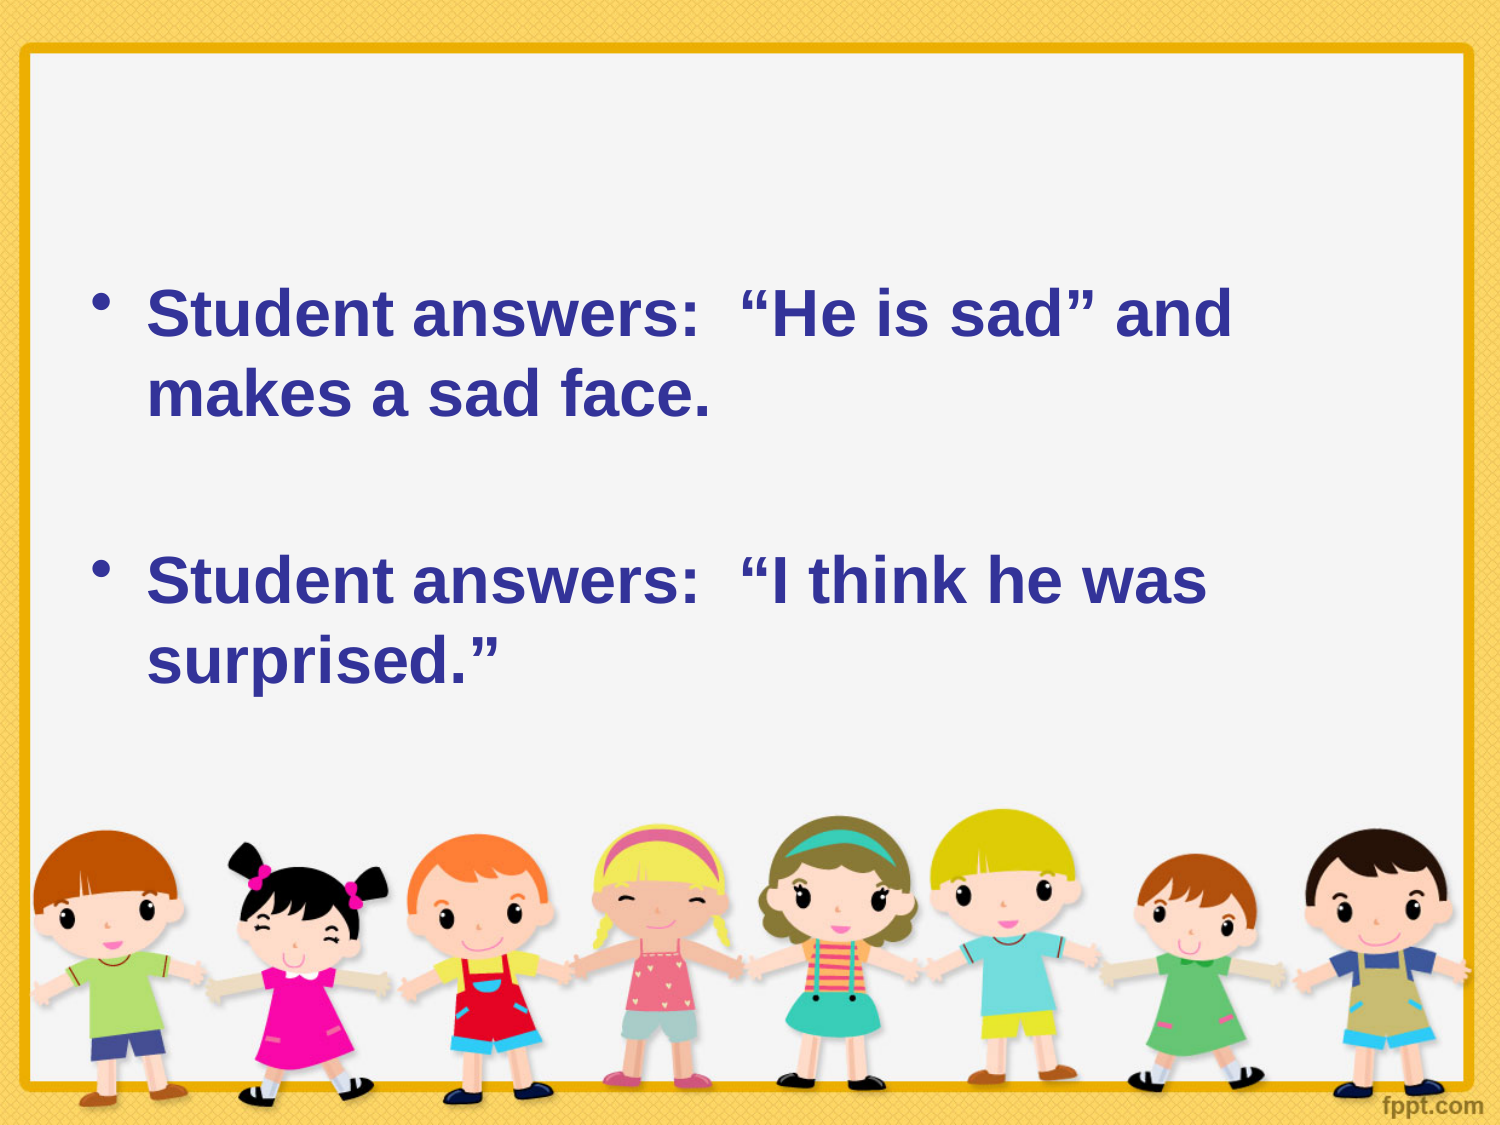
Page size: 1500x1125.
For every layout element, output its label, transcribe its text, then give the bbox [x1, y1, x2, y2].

picture [0, 0, 1500, 1125]
list Student answers: “He is sad” and makes a sad face. Student answers: “I think he was surprised.” [75, 262, 1425, 1005]
